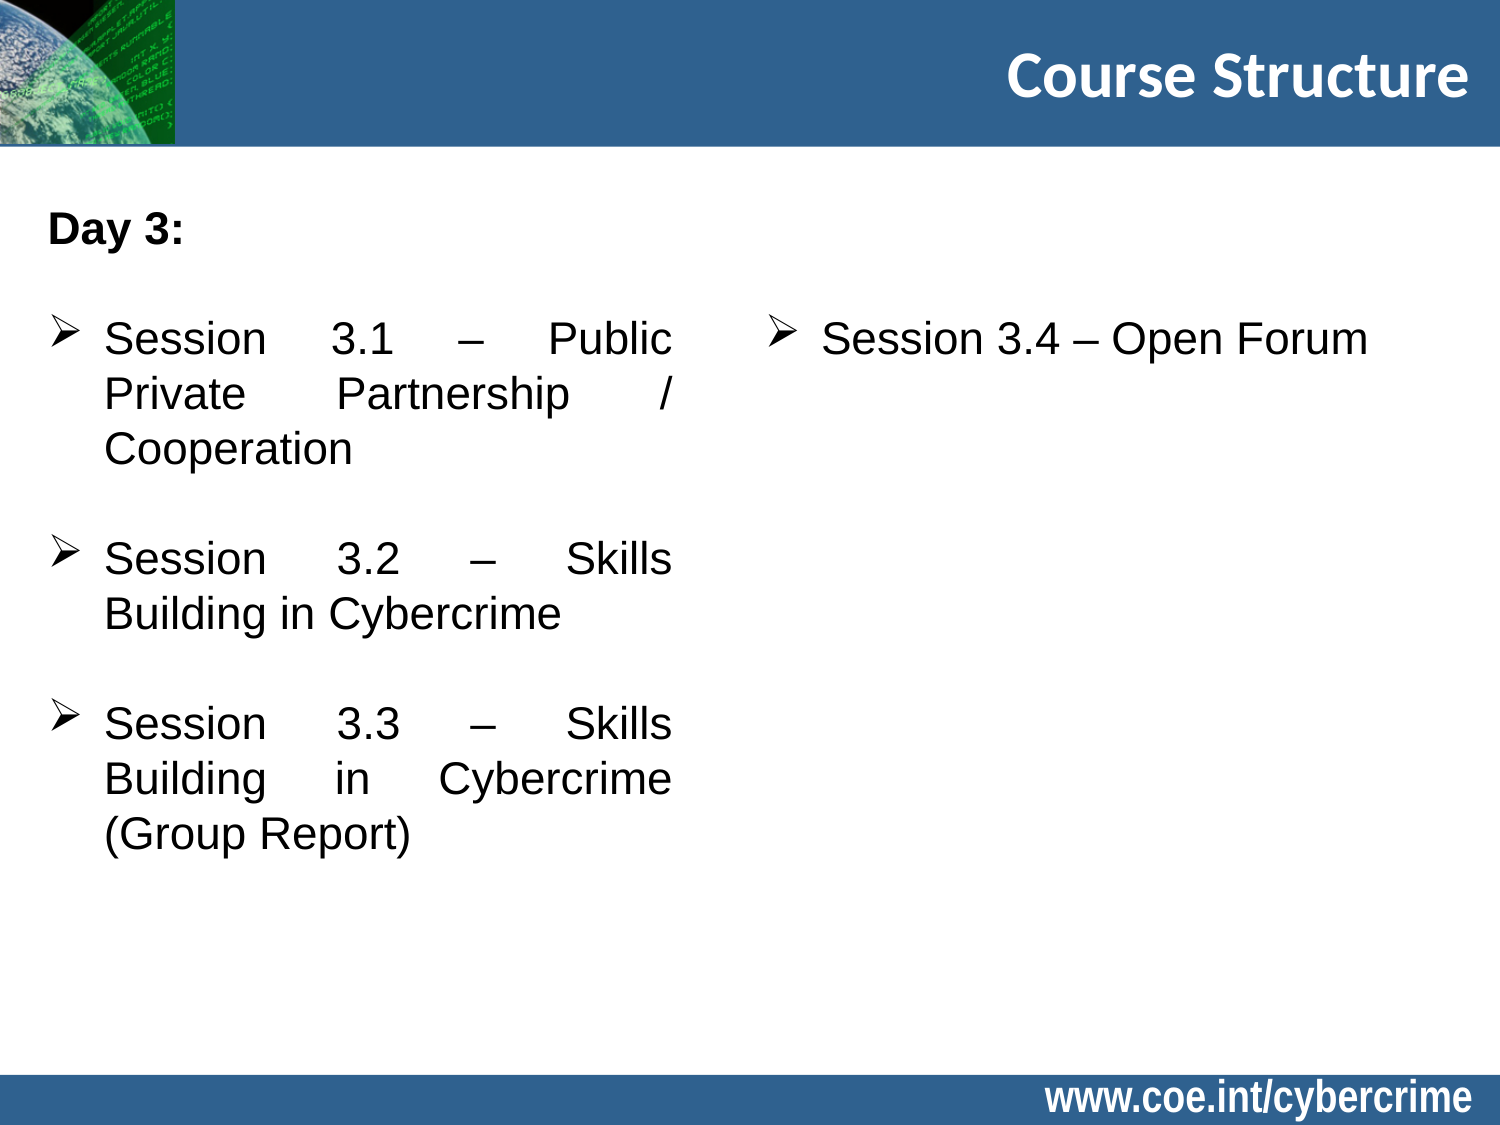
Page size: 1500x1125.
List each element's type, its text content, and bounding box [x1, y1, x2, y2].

text_box [0, 1073, 1030, 1125]
picture [0, 0, 175, 144]
text_box Day 3: Session 3.1 – Public Private Partnership / Cooperation Session 3.2 – Skills Building in Cybercrime Session 3.3 – Skills Building in Cybercrime (Group Report) [32, 191, 688, 921]
text_box www.coe.int/cybercrime [1030, 1059, 1500, 1125]
text_box Course Structure [177, 0, 1500, 149]
text_box Session 3.4 – Open Forum [749, 191, 1457, 482]
